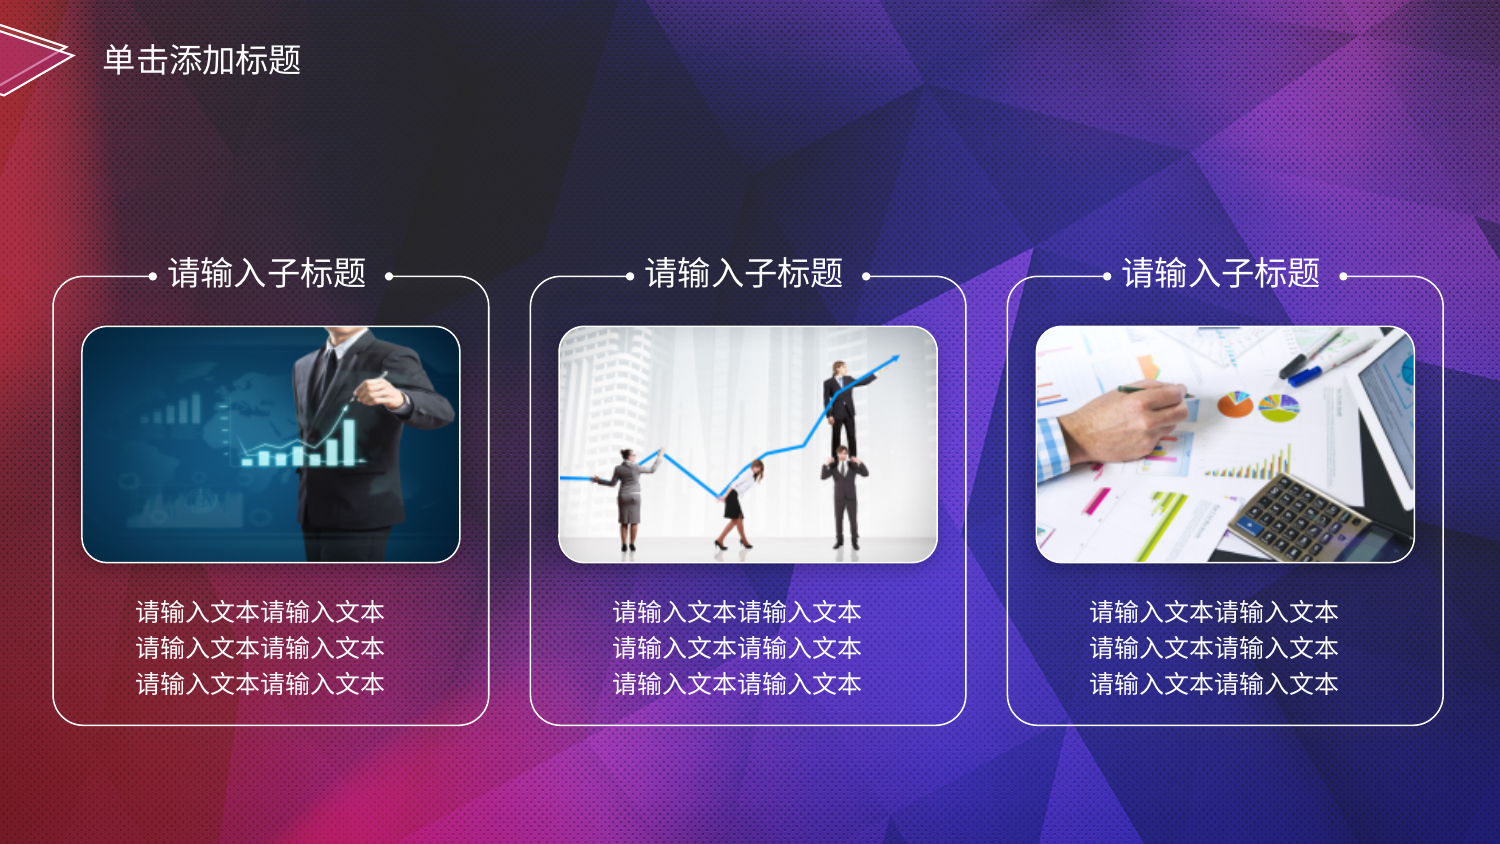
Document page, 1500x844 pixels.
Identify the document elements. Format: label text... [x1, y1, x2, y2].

text_box [52, 272, 489, 726]
text_box 请输入文本请输入文本请输入文本请输入文本 请输入文本请输入文本 [1075, 583, 1376, 706]
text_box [0, 0, 57, 89]
text_box 单击添加标题 [88, 31, 412, 87]
text_box [1036, 326, 1415, 563]
text_box 请输入子标题 [629, 244, 867, 300]
text_box 请输入文本请输入文本请输入文本请输入文本 请输入文本请输入文本 [120, 583, 422, 706]
text_box [81, 326, 460, 563]
text_box [1007, 272, 1444, 726]
text_box 请输入子标题 [1107, 244, 1344, 300]
text_box 请输入子标题 [152, 244, 389, 300]
text_box [559, 326, 938, 563]
text_box 请输入文本请输入文本请输入文本请输入文本 请输入文本请输入文本 [597, 583, 899, 706]
picture [0, 0, 1500, 844]
text_box [530, 272, 966, 726]
